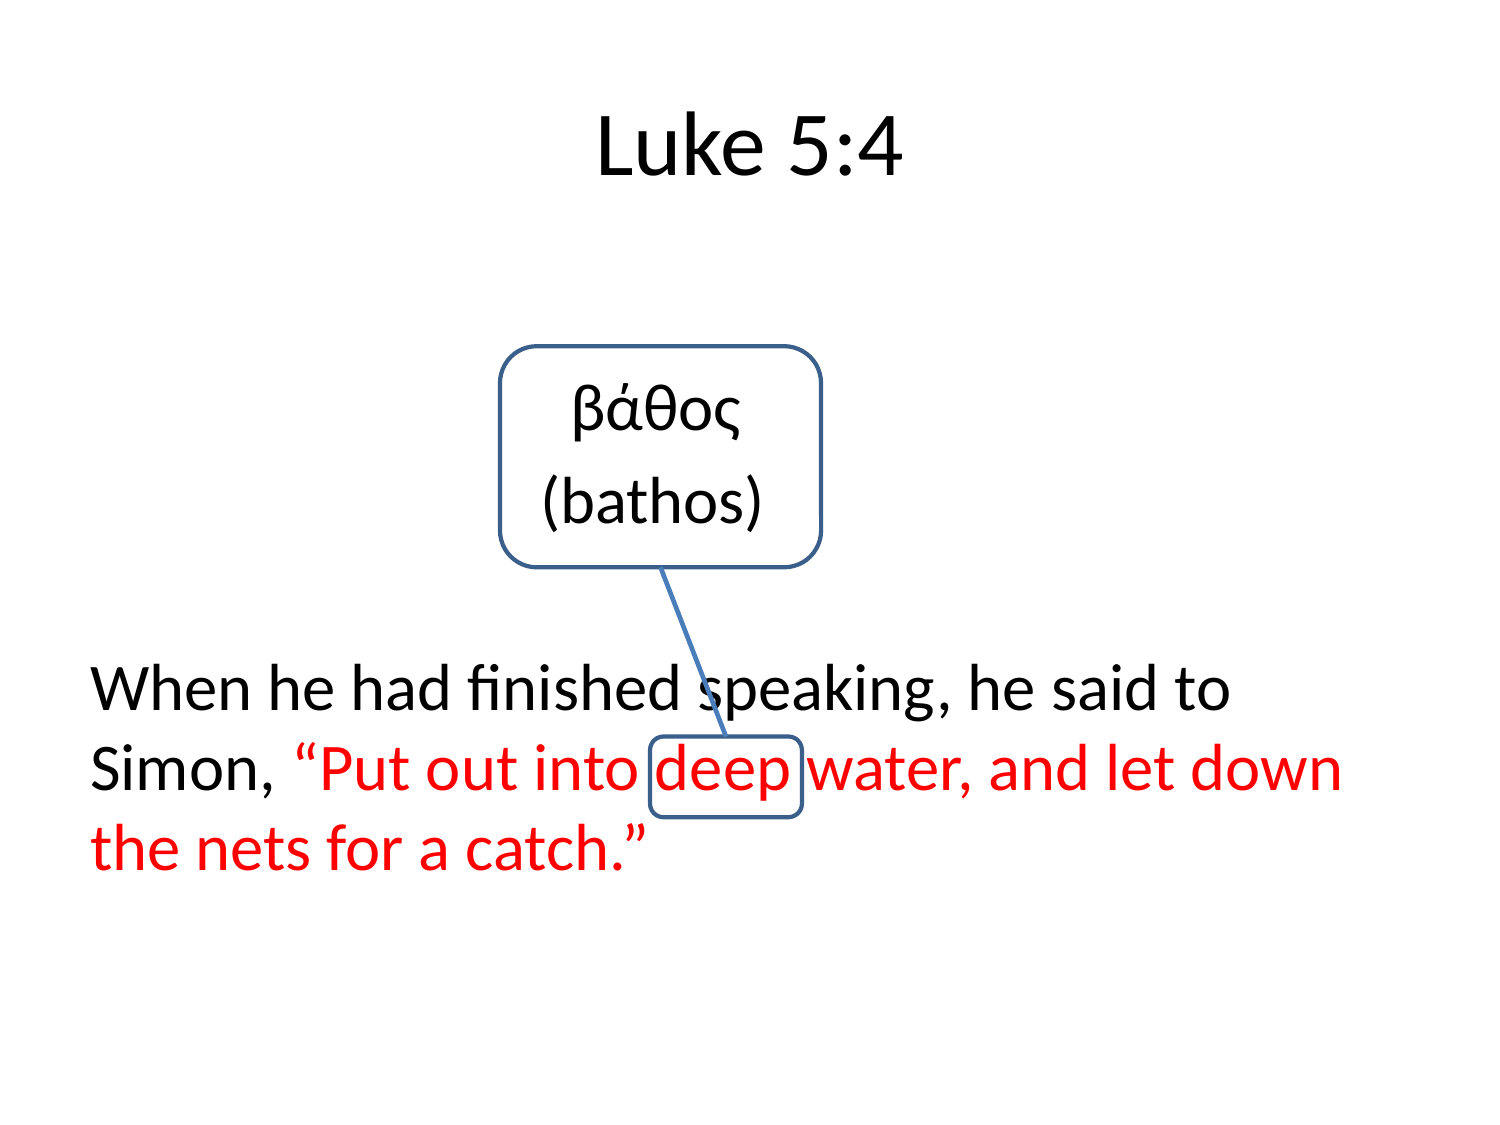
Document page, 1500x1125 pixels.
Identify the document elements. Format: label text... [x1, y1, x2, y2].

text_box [660, 566, 727, 737]
text_box [647, 734, 805, 820]
list βάθος (bathos) When he had finished speaking, he said to Simon, “Put out into deep water, and let down the nets for a catch.” [75, 262, 1425, 1005]
text_box [497, 344, 824, 570]
title Luke 5:4 [75, 45, 1425, 233]
